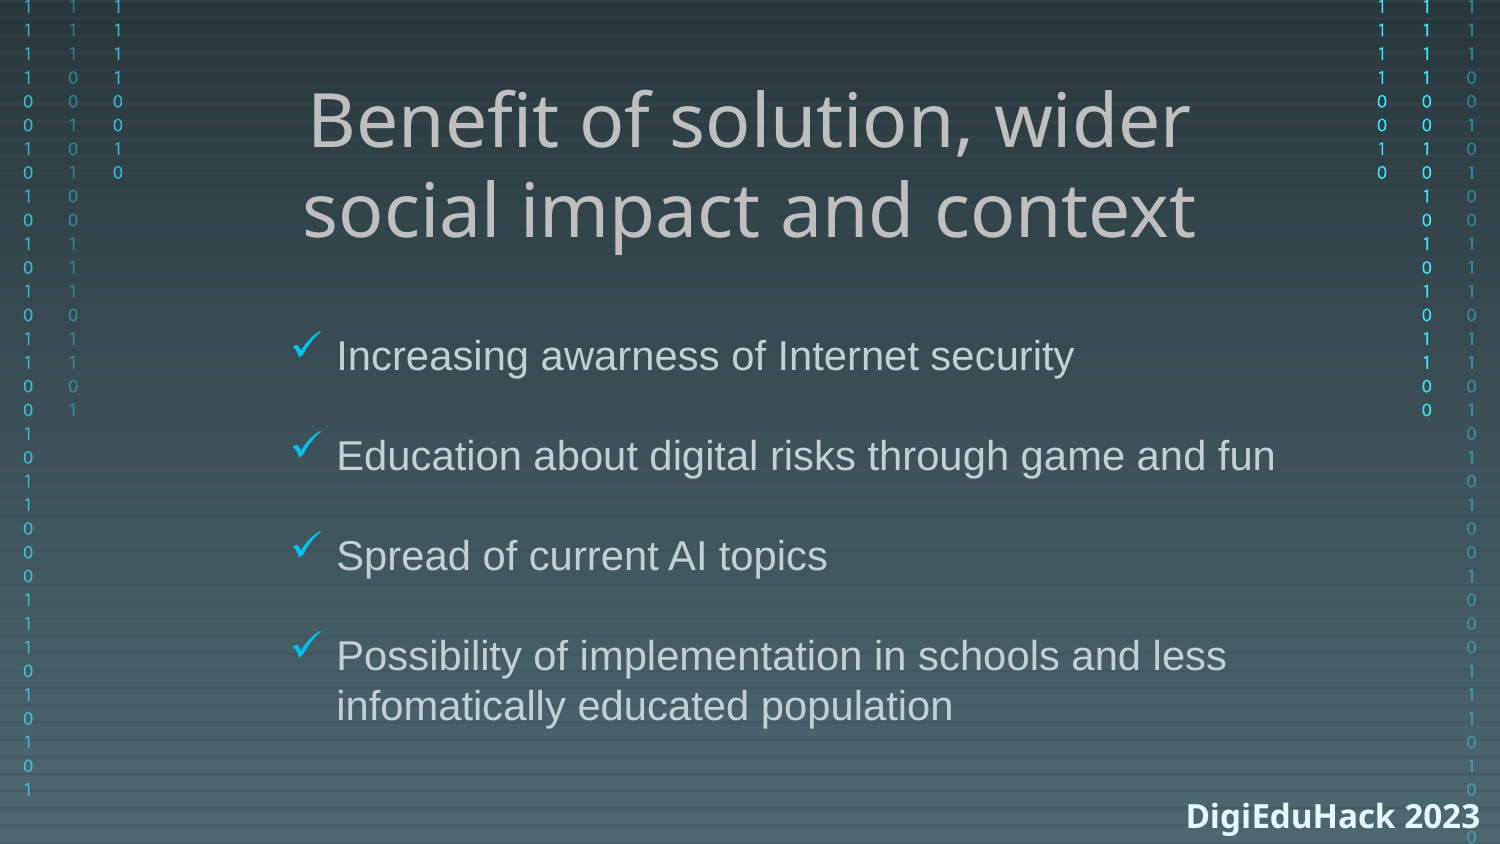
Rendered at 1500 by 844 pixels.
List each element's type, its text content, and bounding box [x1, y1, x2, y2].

text_box Increasing awarness of Internet security Education about digital risks through game and fun Spread of current AI topics Possibility of implementation in schools and less infomatically educated population [274, 321, 1316, 737]
title Benefit of solution, wider social impact and context [184, 57, 1316, 155]
text_box DigiEduHack 2023 [1049, 780, 1500, 844]
